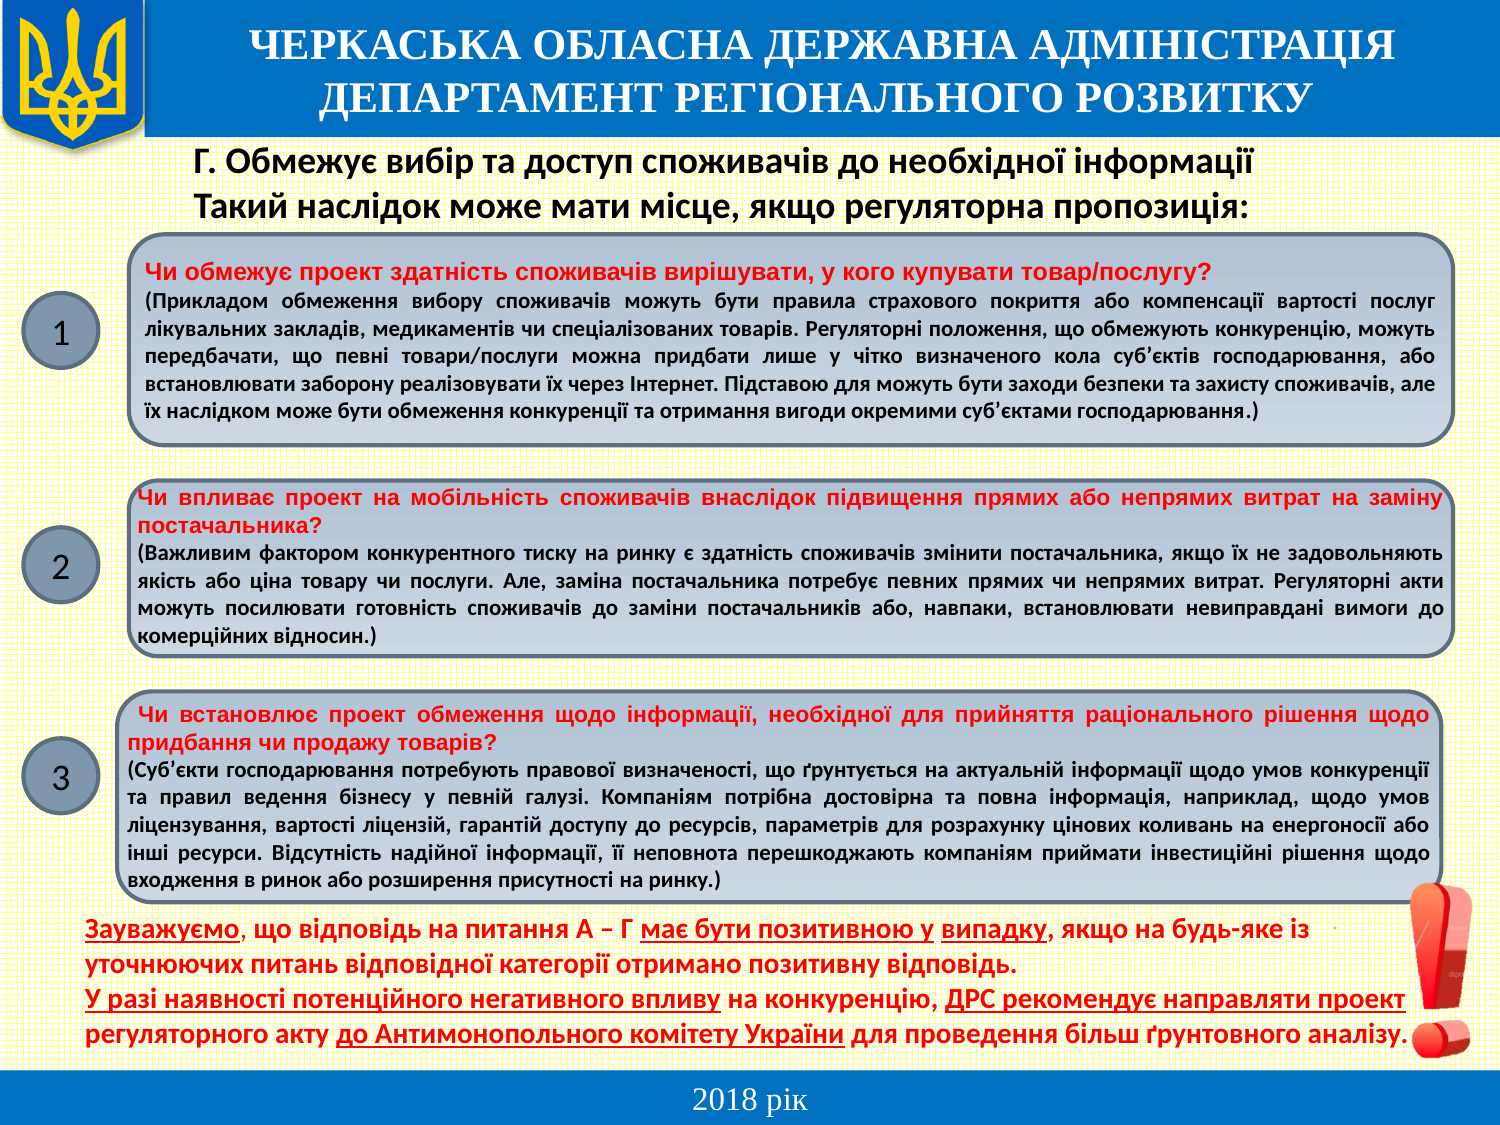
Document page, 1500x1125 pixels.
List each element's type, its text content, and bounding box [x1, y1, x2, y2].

text_box Г. Обмежує вибір та доступ споживачів до необхідної інформації Такий наслідок може мати місце, якщо регуляторна пропозиція: [163, 128, 1383, 234]
title ЧЕРКАСЬКА ОБЛАСНА ДЕРЖАВНА АДМІНІСТРАЦІЯ ДЕПАРТАМЕНТ РЕГІОНАЛЬНОГО РОЗВИТКУ [151, 0, 1500, 138]
text_box 3 [21, 736, 101, 816]
text_box Чи впливає проект на мобільність споживачів внаслідок підвищення прямих або непрямих витрат на заміну постачальника? (Важливим фактором конкурентного тиску на ринку є здатність споживачів змінити постачальника, якщо їх не задовольняють якість або ціна товару чи послуги. Але, заміна постачальника потребує певних прямих чи непрямих витрат. Регуляторні акти можуть посилювати готовність споживачів до заміни постачальників або, навпаки, встановлювати невиправдані вимоги до комерційних відносин.) [126, 478, 1456, 659]
list 2018 рік [0, 1070, 1500, 1125]
text_box 1 [21, 290, 101, 371]
list [23, 855, 136, 1071]
picture [0, 0, 145, 151]
text_box Зауважуємо, що відповідь на питання А – Г має бути позитивною у випадку, якщо на будь-яке із уточнюючих питань відповідної категорії отримано позитивну відповідь. У разі наявності потенційного негативного впливу на конкуренцію, ДРС рекомендує направляти проект регуляторного акту до Антимонопольного комітету України для проведення більш ґрунтовного аналізу. [70, 902, 1454, 1102]
picture [1283, 855, 1500, 1094]
text_box 2 [21, 525, 101, 605]
text_box Чи встановлює проект обмеження щодо інформації, необхідної для прийняття раціонального рішення щодо придбання чи продажу товарів? (Суб’єкти господарювання потребують правової визначеності, що ґрунтується на актуальній інформації щодо умов конкуренції та правил ведення бізнесу у певній галузі. Компаніям потрібна достовірна та повна інформація, наприклад, щодо умов ліцензування, вартості ліцензій, гарантій доступу до ресурсів, параметрів для розрахунку цінових коливань на енергоносії або інші ресурси. Відсутність надійної інформації, її неповнота перешкоджають компаніям приймати інвестиційні рішення щодо входження в ринок або розширення присутності на ринку.) [115, 689, 1444, 902]
text_box Чи обмежує проект здатність споживачів вирішувати, у кого купувати товар/послугу? (Прикладом обмеження вибору споживачів можуть бути правила страхового покриття або компенсації вартості послуг лікувальних закладів, медикаментів чи спеціалізованих товарів. Регуляторні положення, що обмежують конкуренцію, можуть передбачати, що певні товари/послуги можна придбати лише у чітко визначеного кола суб’єктів господарювання, або встановлювати заборону реалізовувати їх через Інтернет. Підставою для можуть бути заходи безпеки та захисту споживачів, але їх наслідком може бути обмеження конкуренції та отримання вигоди окремими суб’єктами господарювання.) [126, 232, 1456, 448]
